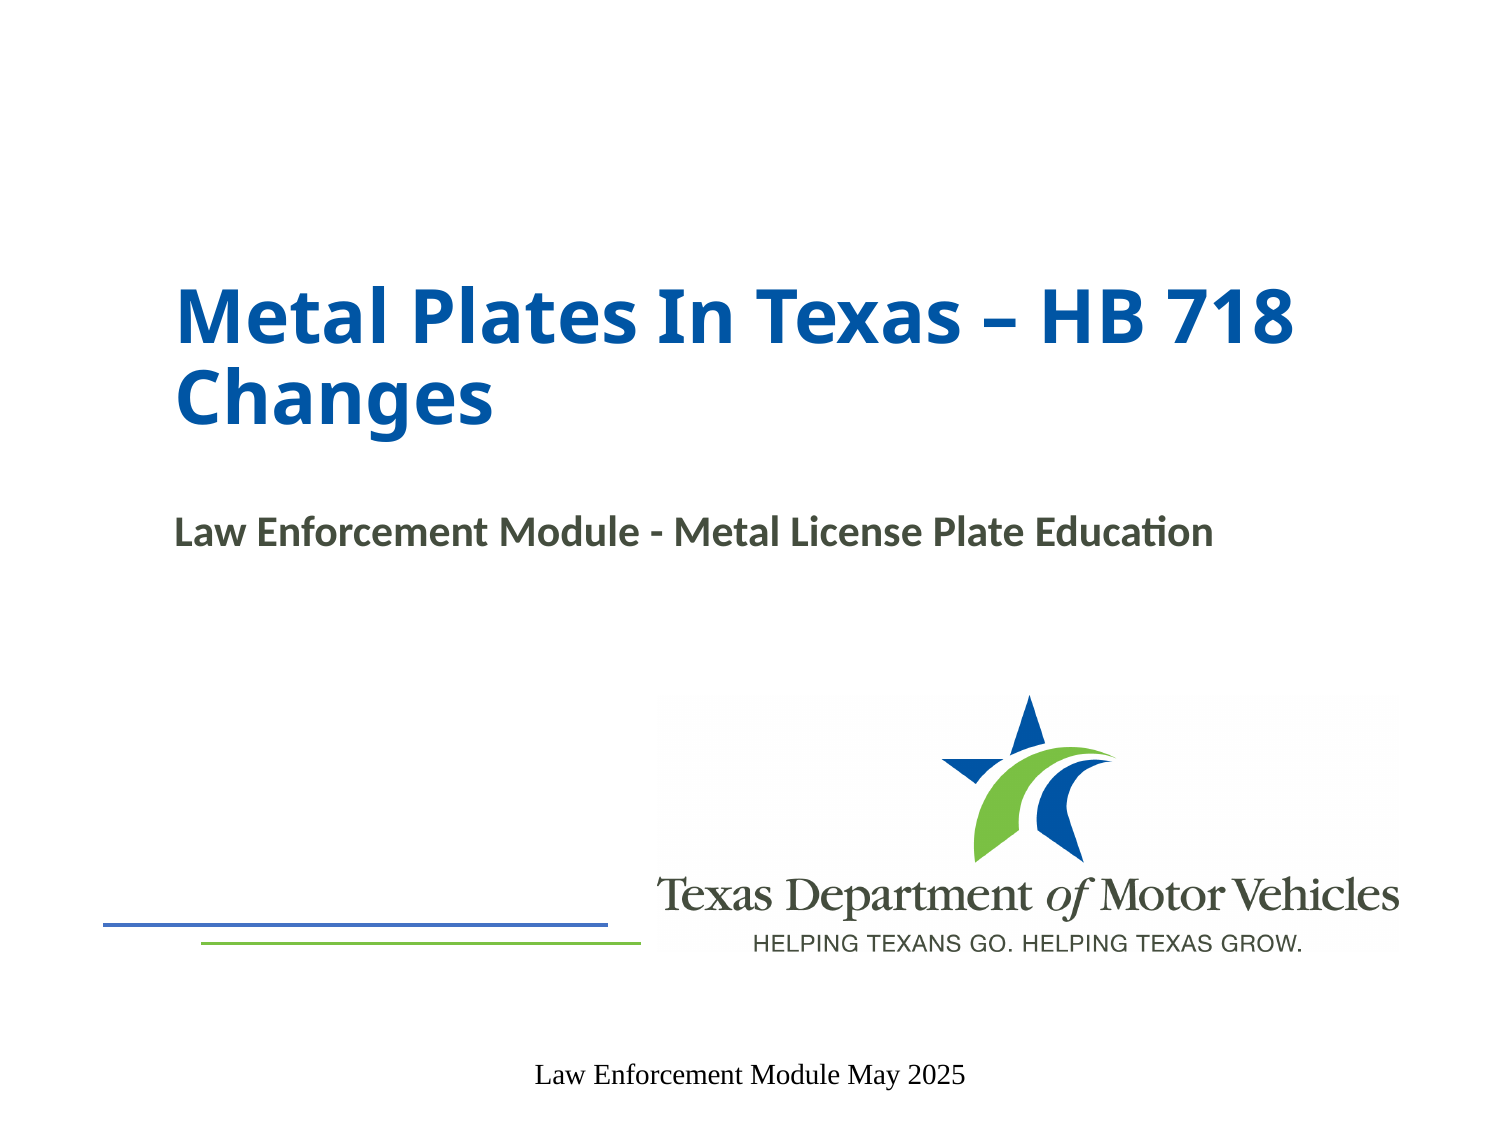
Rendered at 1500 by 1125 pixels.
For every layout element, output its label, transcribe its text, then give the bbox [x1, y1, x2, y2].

picture [657, 695, 1399, 952]
footer Law Enforcement Module May 2025 [496, 1042, 1004, 1103]
subtitle Law Enforcement Module - Metal License Plate Education [159, 501, 1338, 773]
title Metal Plates In Texas – HB 718 Changes [159, 56, 1365, 448]
